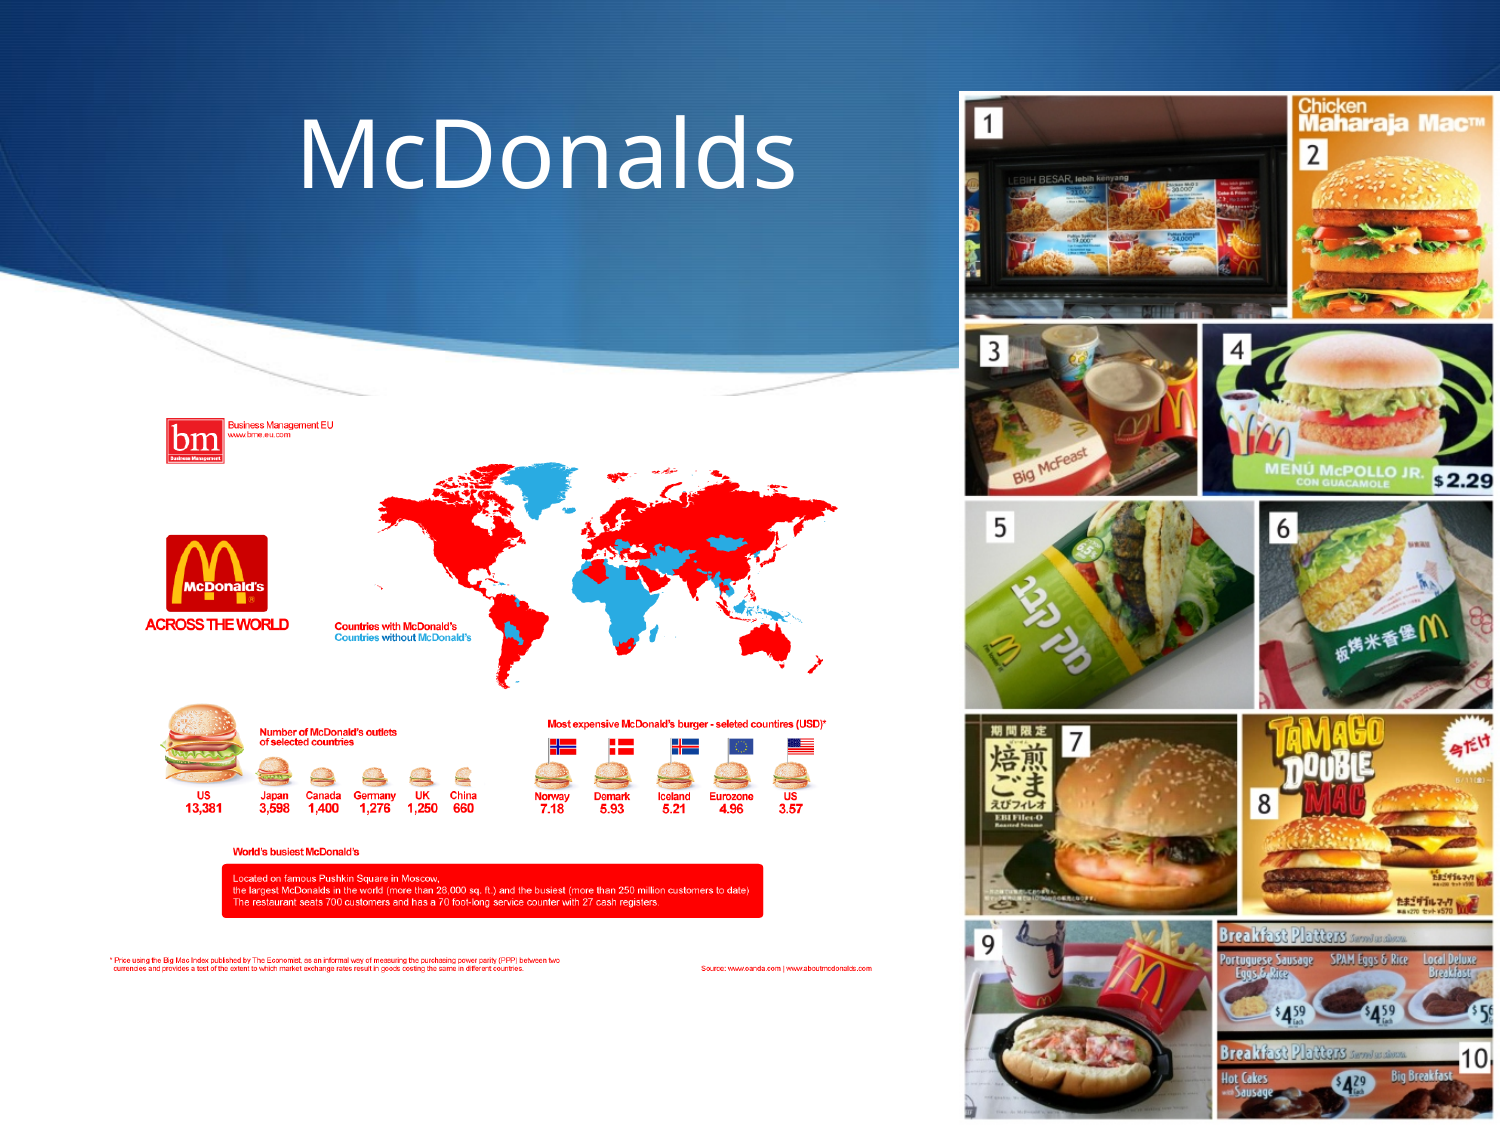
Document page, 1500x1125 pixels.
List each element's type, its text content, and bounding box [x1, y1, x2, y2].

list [0, 395, 930, 977]
title McDonalds [0, 56, 1235, 245]
picture [0, 0, 1500, 1125]
